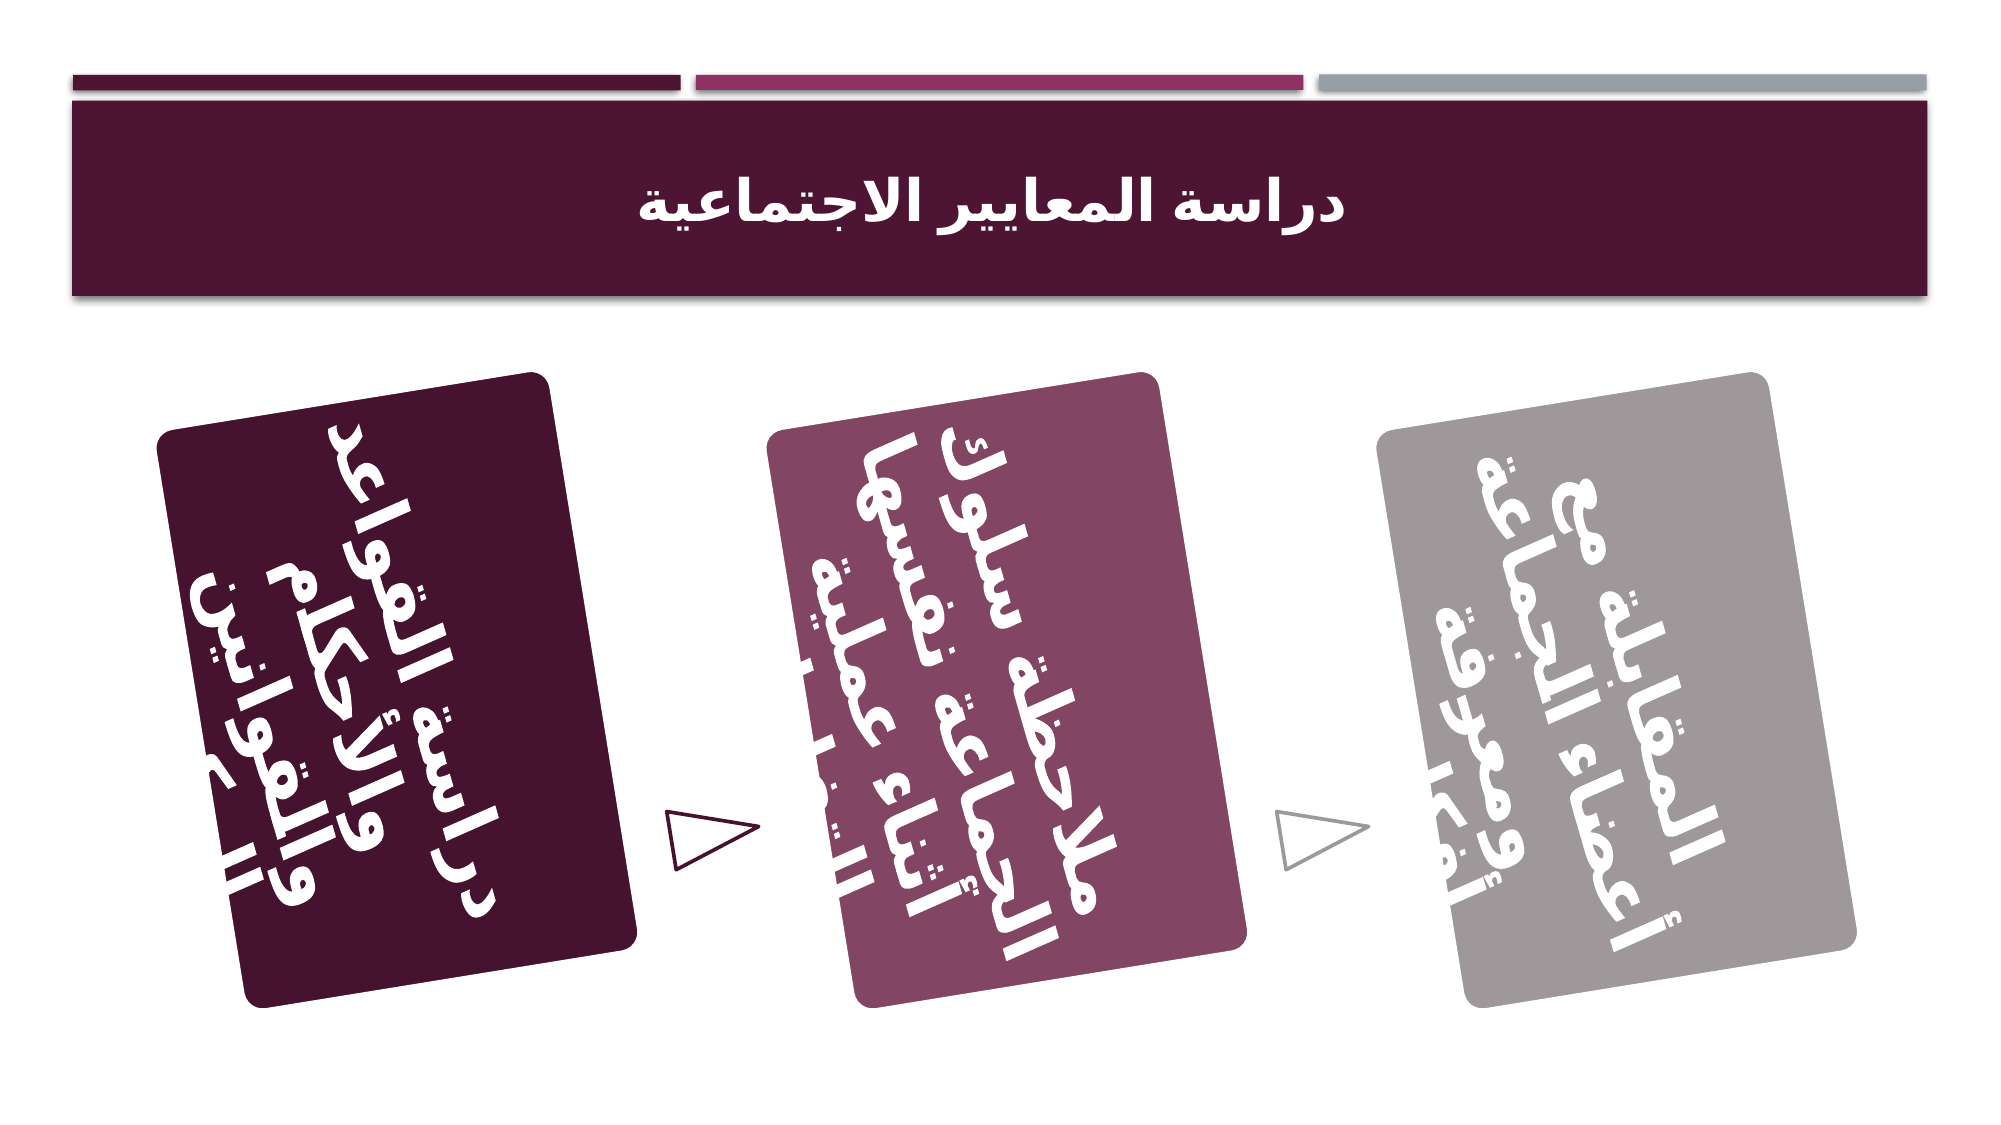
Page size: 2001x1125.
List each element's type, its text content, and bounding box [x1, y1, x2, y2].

title دراسة المعايير الاجتماعية [95, 115, 1905, 282]
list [101, 489, 1912, 892]
